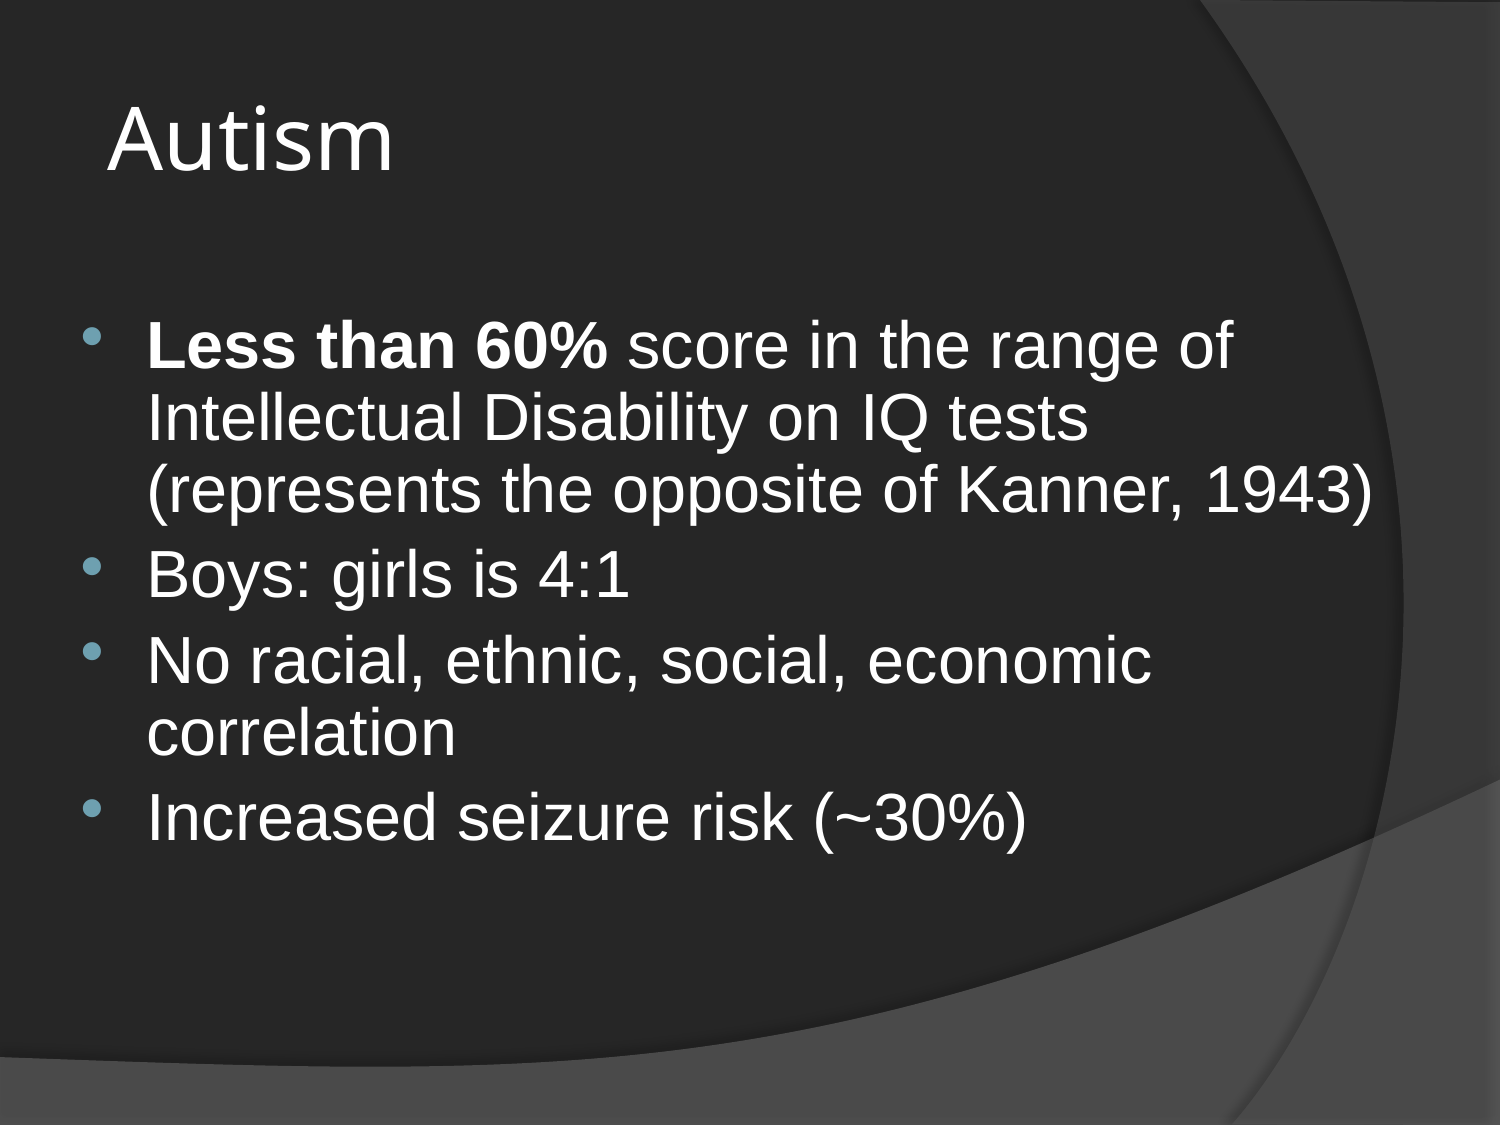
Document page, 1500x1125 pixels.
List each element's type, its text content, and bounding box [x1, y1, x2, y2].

list Less than 60% score in the range of Intellectual Disability on IQ tests (represents the opposite of Kanner, 1943) Boys: girls is 4:1 No racial, ethnic, social, economic correlation Increased seizure risk (~30%) [62, 224, 1438, 963]
title Autism [99, 75, 1325, 224]
